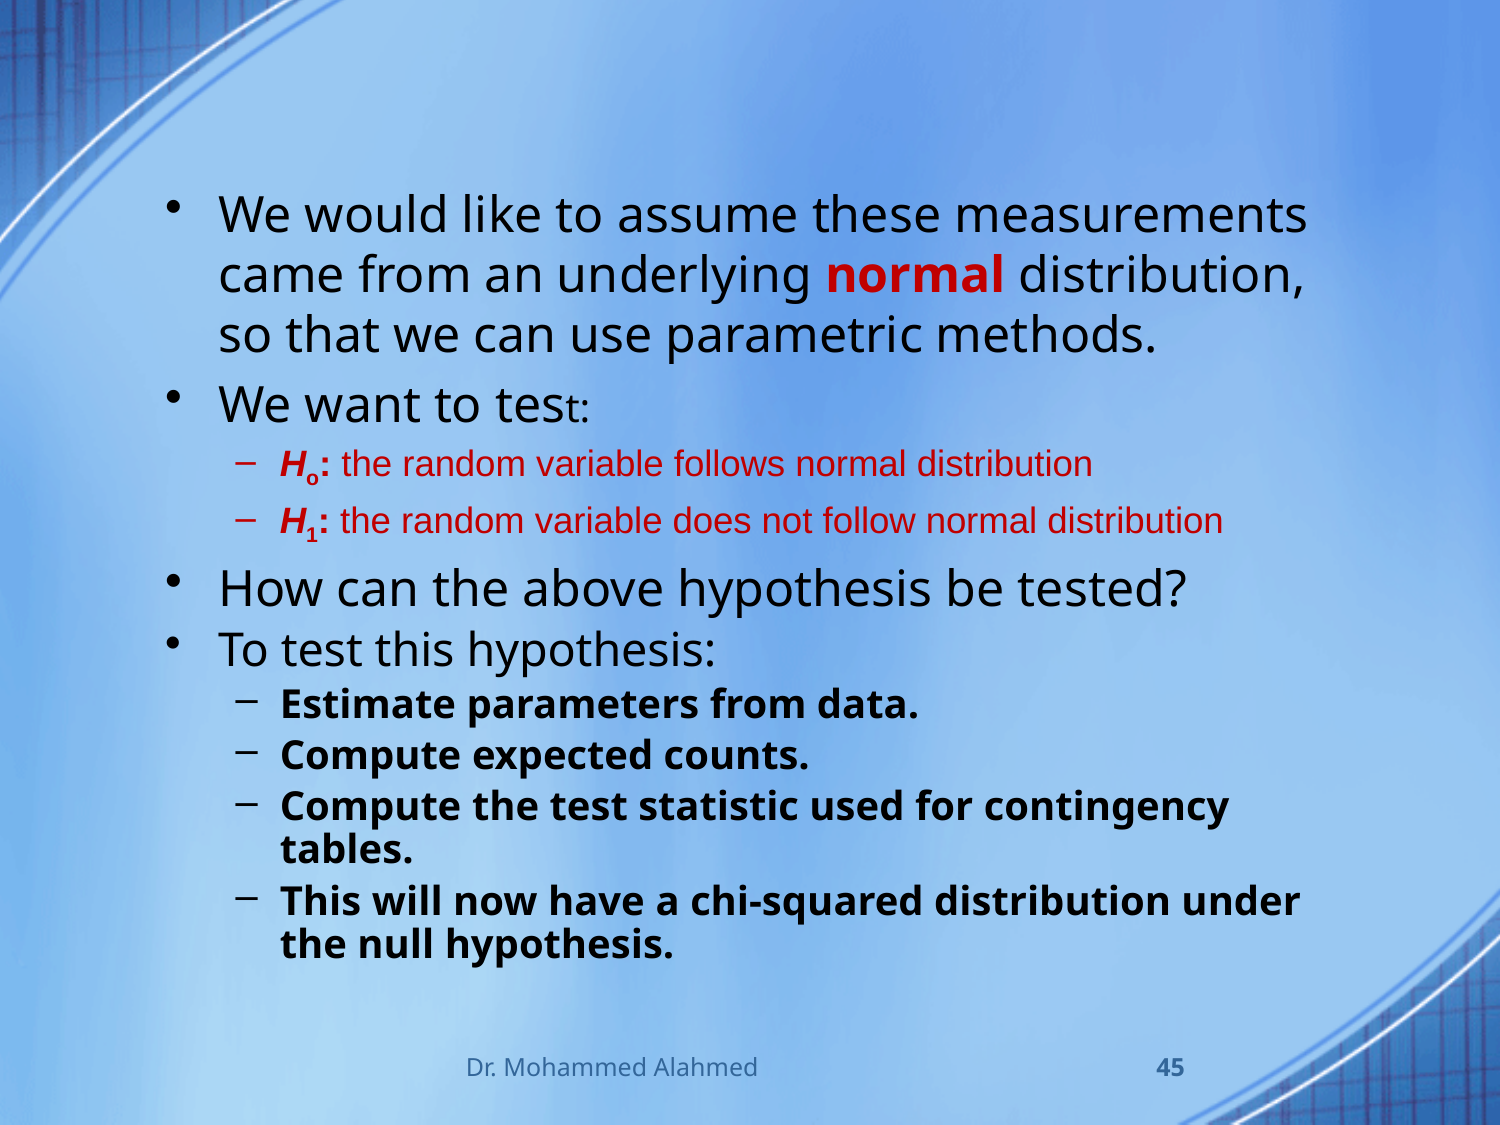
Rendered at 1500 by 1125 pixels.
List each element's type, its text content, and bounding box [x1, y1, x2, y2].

footer Dr. Mohammed Alahmed [374, 1037, 851, 1100]
slide_number 45 [887, 1037, 1201, 1100]
list We would like to assume these measurements came from an underlying normal distribution, so that we can use parametric methods. We want to test: Ho: the random variable follows normal distribution H1: the random variable does not follow normal distribution How can the above hypothesis be tested? To test this hypothesis: Estimate parameters from data. Compute expected counts. Compute the test statistic used for contingency tables. This will now have a chi-squared distribution under the null hypothesis. [149, 174, 1351, 976]
picture [0, 0, 1500, 1125]
